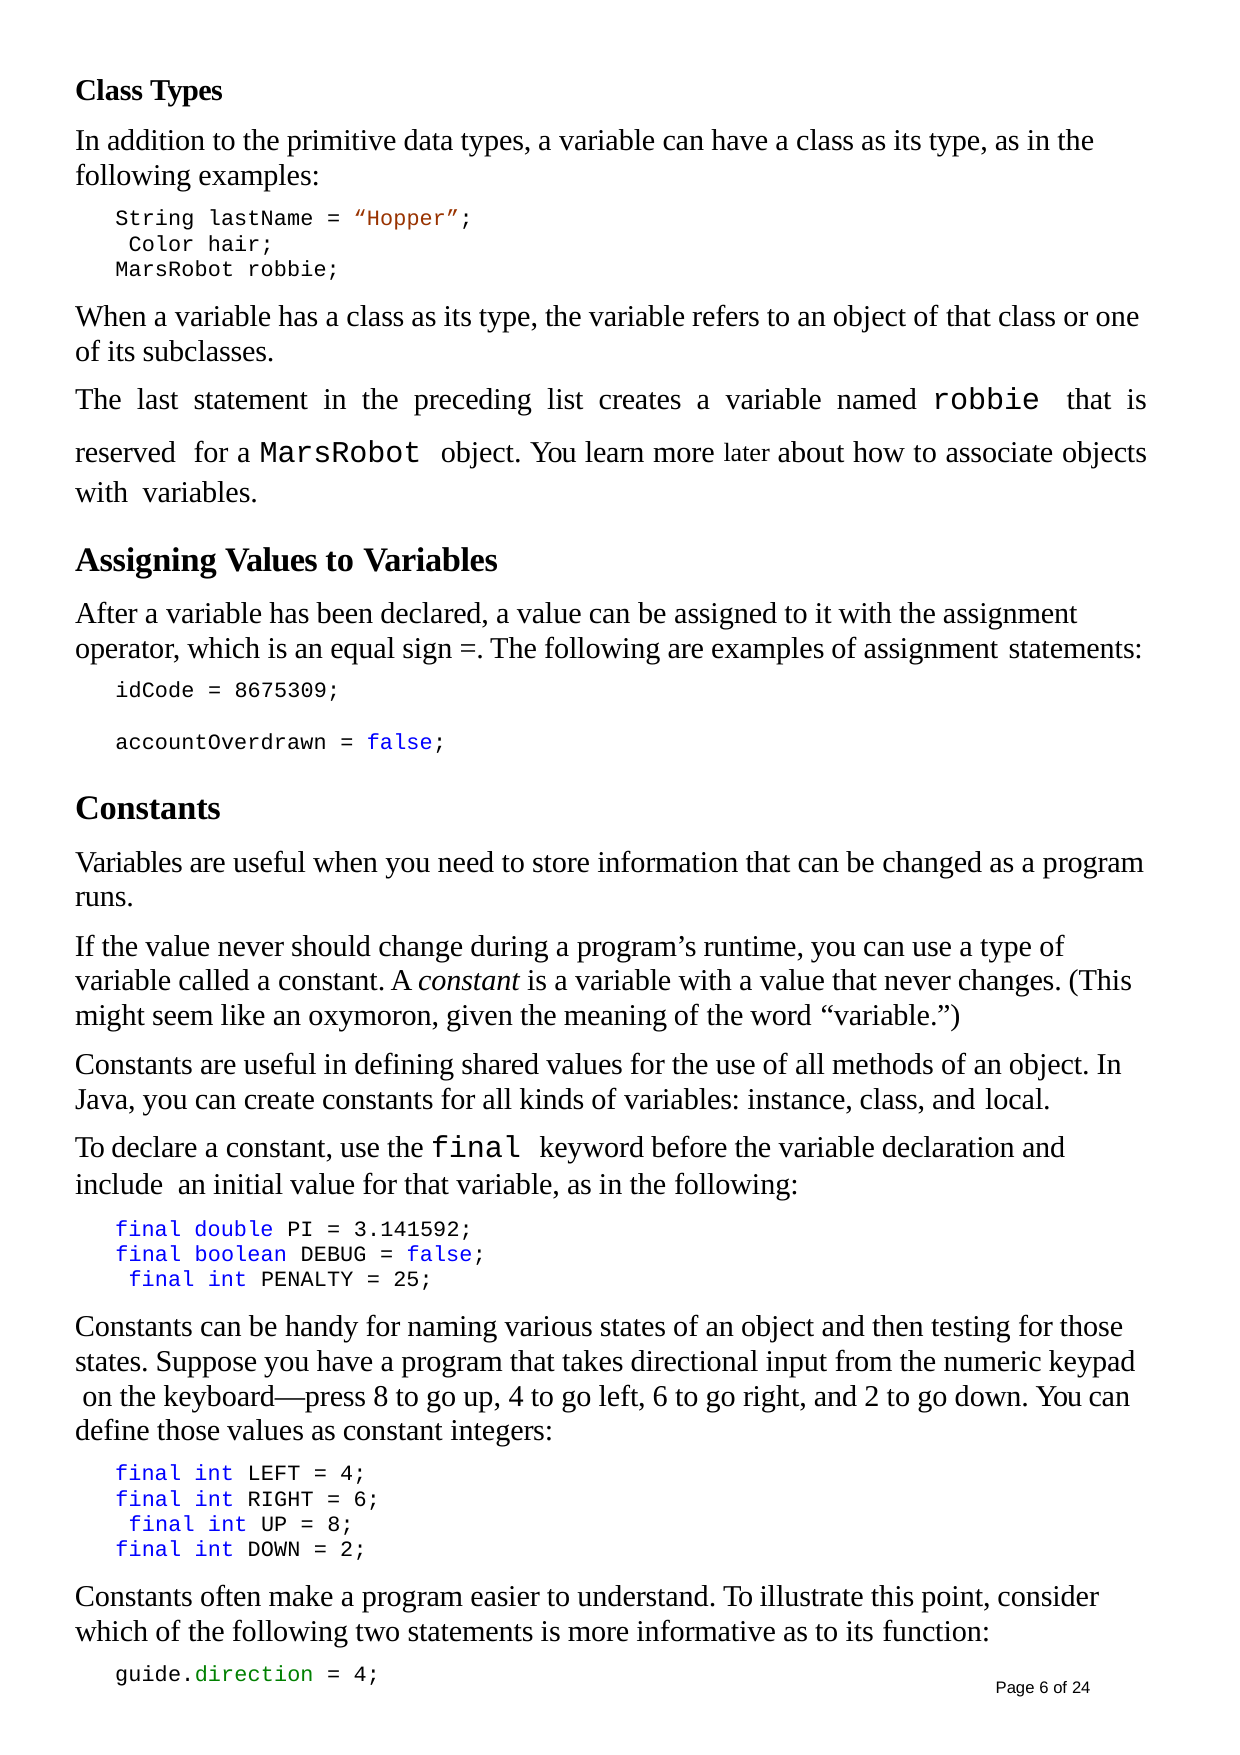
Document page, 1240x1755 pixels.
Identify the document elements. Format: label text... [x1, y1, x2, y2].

text_box Class Types In addition to the primitive data types, a variable can have a class as its type, as in the following examples: String lastName = “Hopper”; Color hair; MarsRobot robbie; When a variable has a class as its type, the variable refers to an object of that class or one of its subclasses. The last statement in the preceding list creates a variable named robbie that is reserved for a MarsRobot object. You learn more later about how to associate objects with variables. Assigning Values to Variables After a variable has been declared, a value can be assigned to it with the assignment operator, which is an equal sign =. The following are examples of assignment statements: idCode = 8675309; accountOverdrawn = false; Constants Variables are useful when you need to store information that can be changed as a program runs. If the value never should change during a program’s runtime, you can use a type of variable called a constant. A constant is a variable with a value that never changes. (This might seem like an oxymoron, given the meaning of the word “variable.”) Constants are useful in defining shared values for the use of all methods of an object. In Java, you can create constants for all kinds of variables: instance, class, and local. To declare a constant, use the final keyword before the variable declaration and include an initial value for that variable, as in the following: final double PI = 3.141592; final boolean DEBUG = false; final int PENALTY = 25; Constants can be handy for naming various states of an object and then testing for those states. Suppose you have a program that takes directional input from the numeric keypad on the keyboard—press 8 to go up, 4 to go left, 6 to go right, and 2 to go down. You can define those values as constant integers: final int LEFT = 4; final int RIGHT = 6; final int UP = 8; final int DOWN = 2; Constants often make a program easier to understand. To illustrate this point, consider which of the following two statements is more informative as to its function: guide.direction = 4; [72, 54, 1159, 1686]
slide_number Page 3 of 24 [984, 1686, 1093, 1755]
